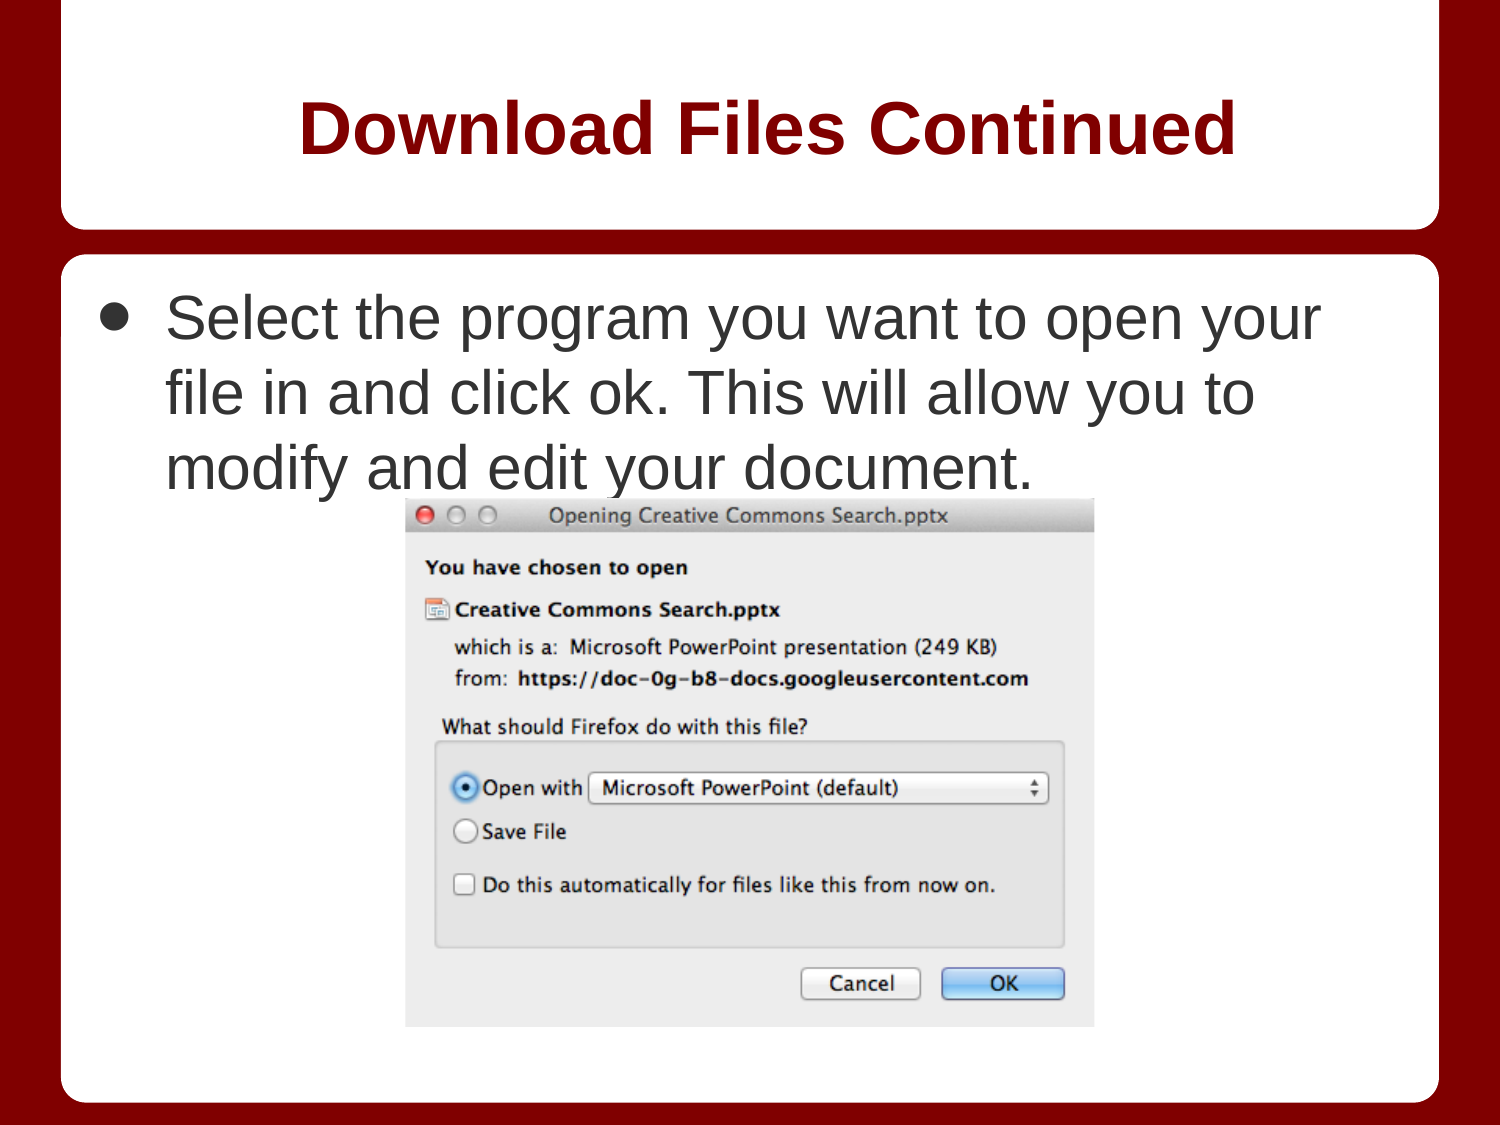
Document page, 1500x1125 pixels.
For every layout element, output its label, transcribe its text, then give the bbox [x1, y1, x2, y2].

list Select the program you want to open your file in and click ok. This will allow you to modify and edit your document. [75, 262, 1425, 931]
text_box [405, 498, 1095, 1027]
title Download Files Continued [75, 15, 1425, 234]
